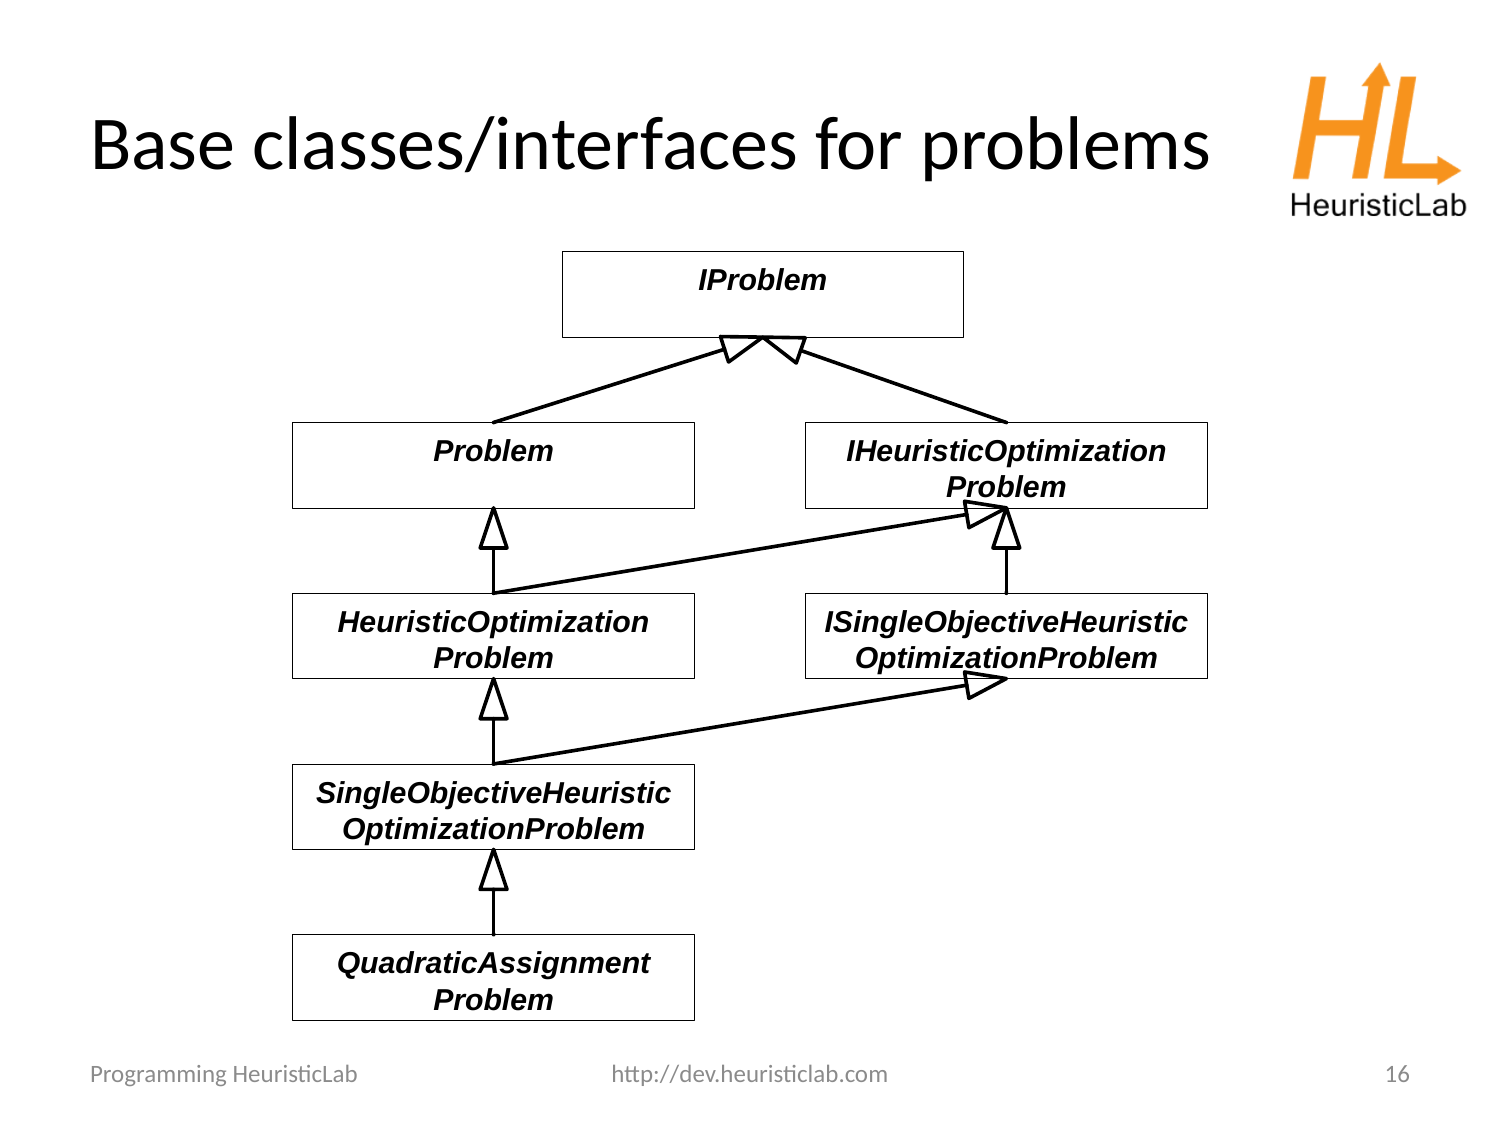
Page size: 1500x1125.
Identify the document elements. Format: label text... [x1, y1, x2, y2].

footer http://dev.heuristiclab.com [512, 1042, 988, 1103]
title Base classes/interfaces for problems [75, 45, 1282, 233]
picture [1281, 27, 1474, 244]
slide_number Programming HeuristicLab [75, 1042, 425, 1103]
slide_number 16 [1074, 1042, 1425, 1103]
picture [288, 247, 1212, 1025]
